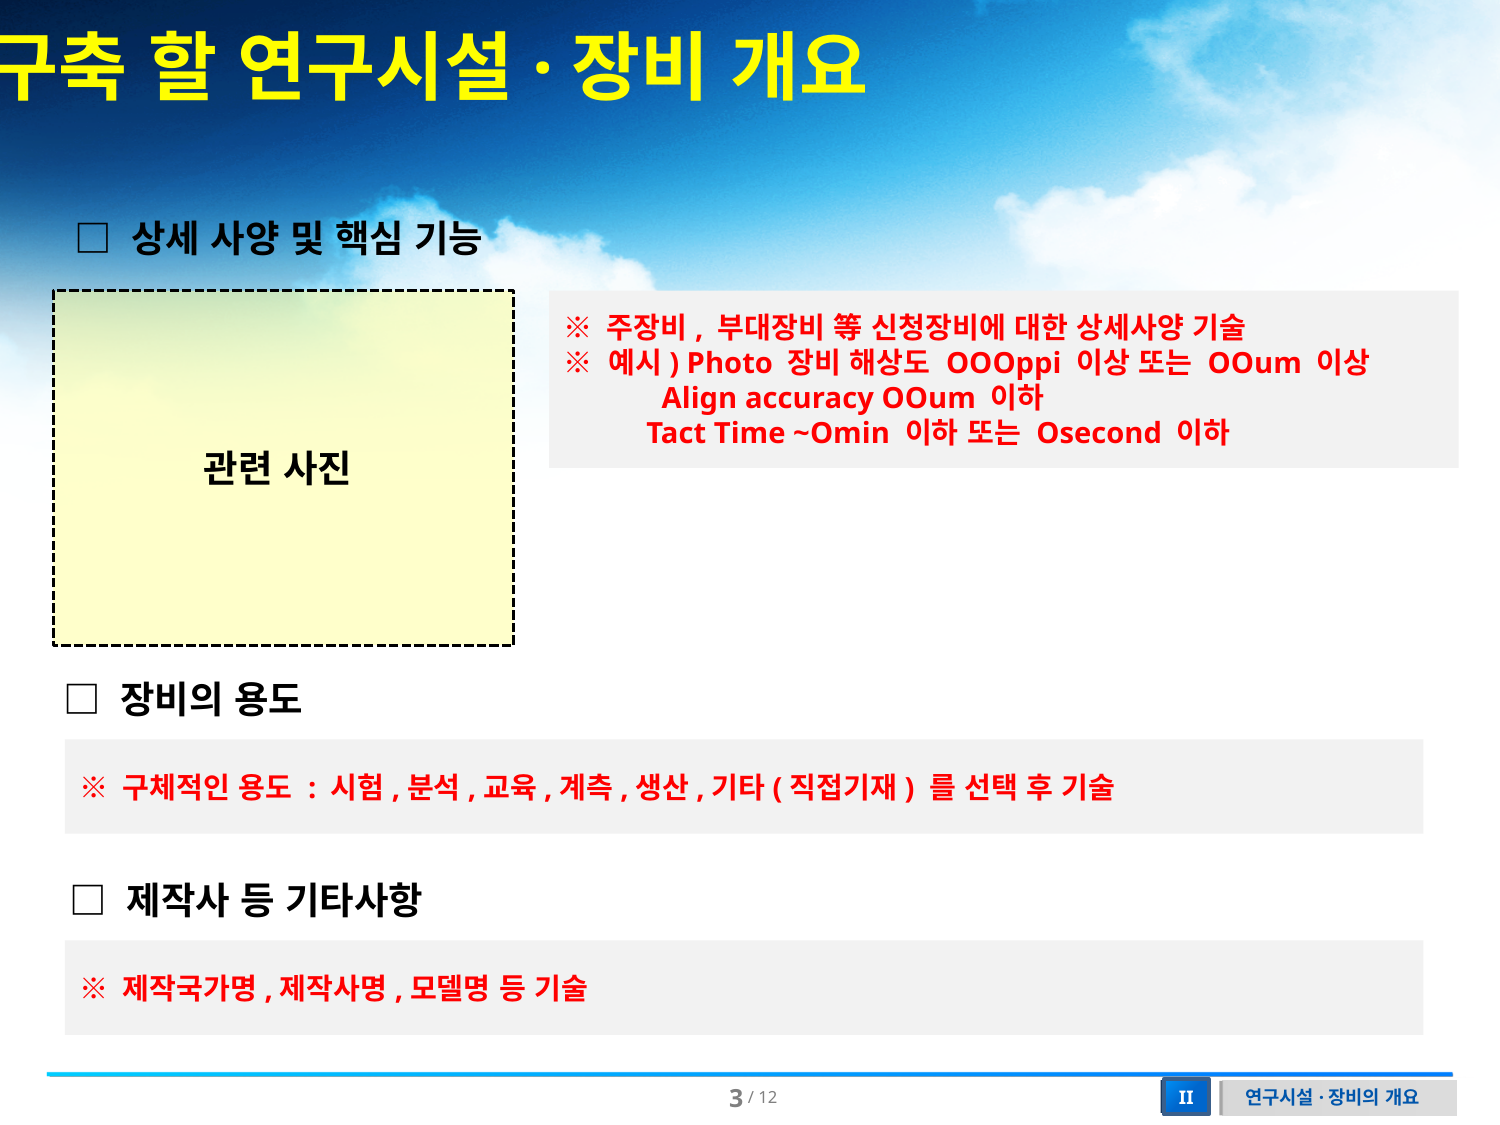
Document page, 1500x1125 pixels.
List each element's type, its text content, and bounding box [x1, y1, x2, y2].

picture [0, 1070, 1500, 1078]
text_box ※ 제작국가명,제작사명,모델명 등 기술 [63, 938, 1425, 1037]
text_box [1160, 1077, 1457, 1116]
text_box ※ 구체적인 용도 : 시험,분석,교육,계측,생산,기타(직접기재) 를 선택 후 기술 [63, 737, 1425, 836]
picture [0, 0, 1500, 528]
text_box ※ 주장비, 부대장비 等 신청장비에 대한 상세사양 기술 ※ 예시) Photo 장비 해상도 OOOppi 이상 또는 OOum 이상 Align accuracy OOum 이하 Tact Time ~Omin 이하 또는 Osecond 이하 [547, 289, 1461, 470]
text_box □ 장비의 용도 [48, 668, 319, 729]
text_box □ 상세 사양 및 핵심 기능 [59, 208, 499, 268]
text_box 관련 사진 [51, 289, 516, 647]
text_box 구축 할 연구시설·장비 개요 [0, 12, 996, 117]
text_box □ 제작사 등 기타사항 [54, 869, 439, 930]
